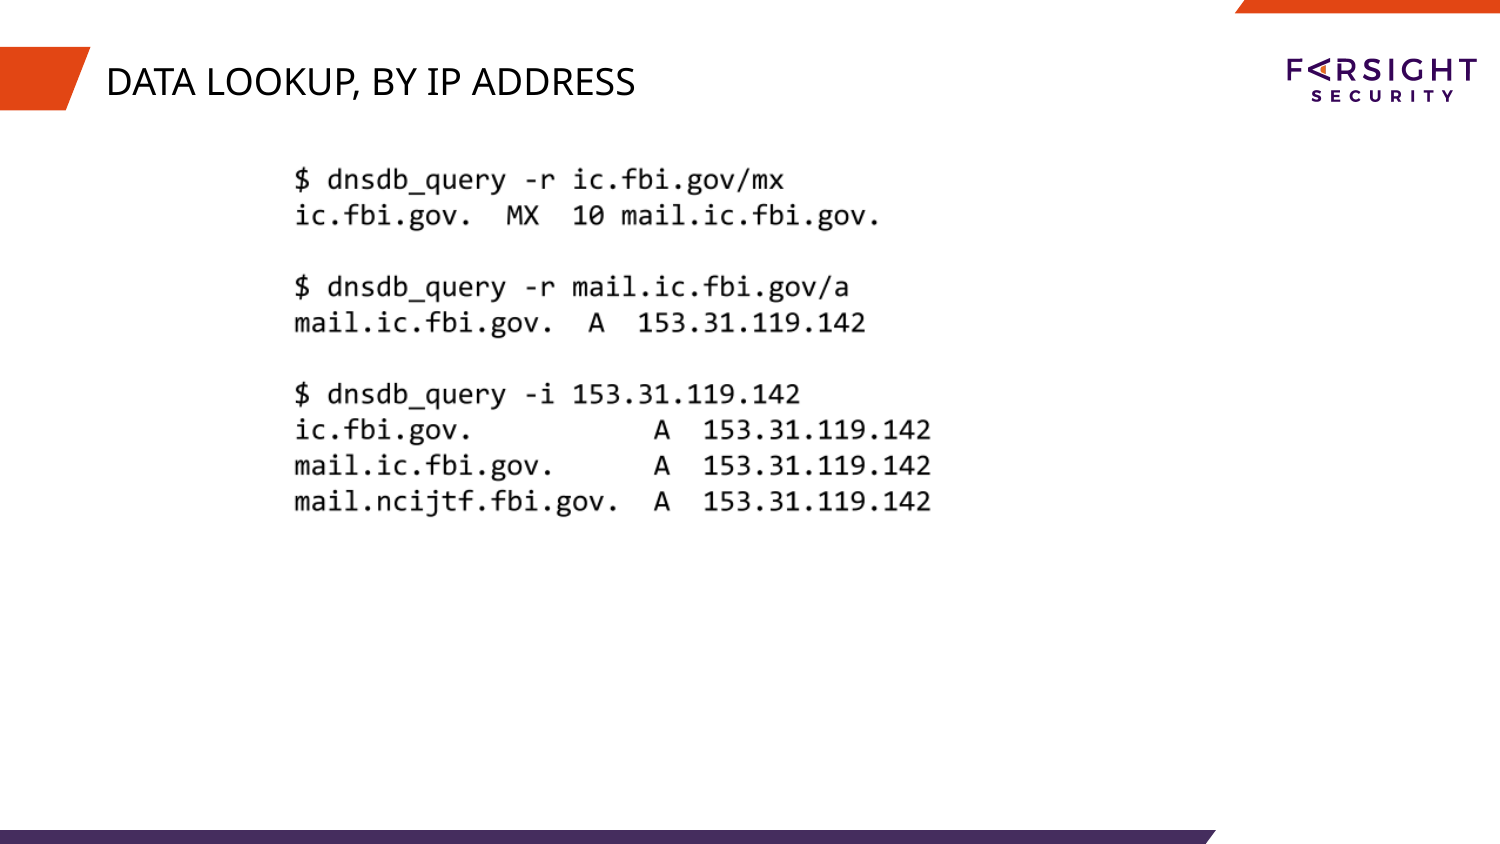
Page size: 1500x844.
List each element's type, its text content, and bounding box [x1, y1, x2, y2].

list (COPY) [363, 729, 1255, 844]
picture [1254, 29, 1500, 131]
picture [228, 154, 1355, 720]
title DATA LOOKUP, BY IP ADDRESS [90, 46, 1255, 114]
